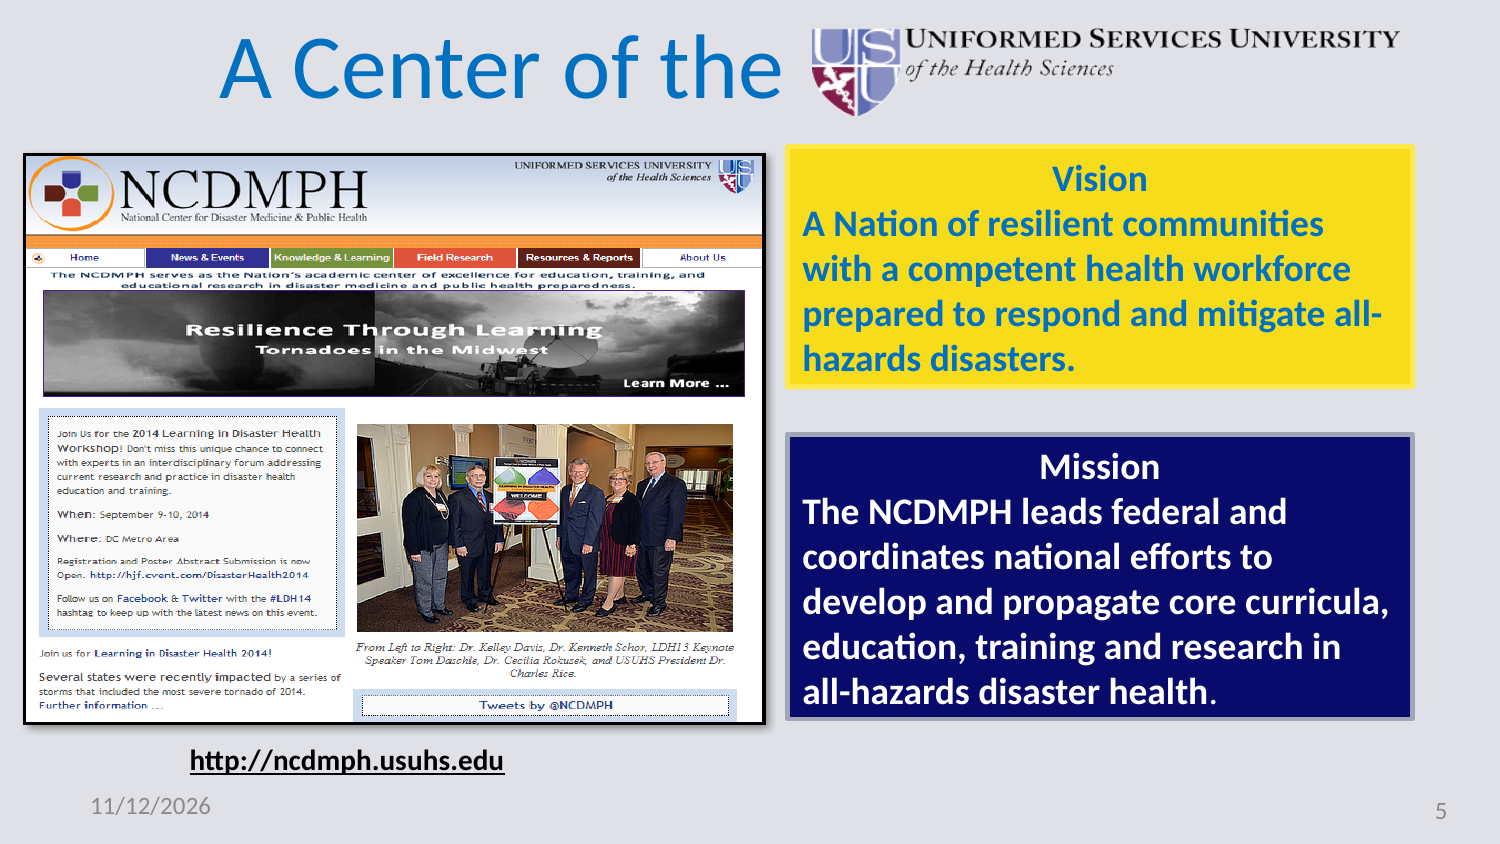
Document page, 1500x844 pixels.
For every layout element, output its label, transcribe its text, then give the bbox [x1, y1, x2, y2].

picture [25, 155, 763, 723]
text_box A Center of the [137, 0, 800, 125]
slide_number 5 [1112, 787, 1463, 833]
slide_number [75, 782, 425, 827]
text_box Vision A Nation of resilient communities with a competent health workforce prepared to respond and mitigate all-hazards disasters. [787, 146, 1413, 387]
text_box http://ncdmph.usuhs.edu [174, 734, 625, 784]
picture [812, 21, 1401, 116]
text_box Mission The NCDMPH leads federal and coordinates national efforts to develop and propagate core curricula, education, training and research in all-hazards disaster health. [787, 434, 1413, 719]
